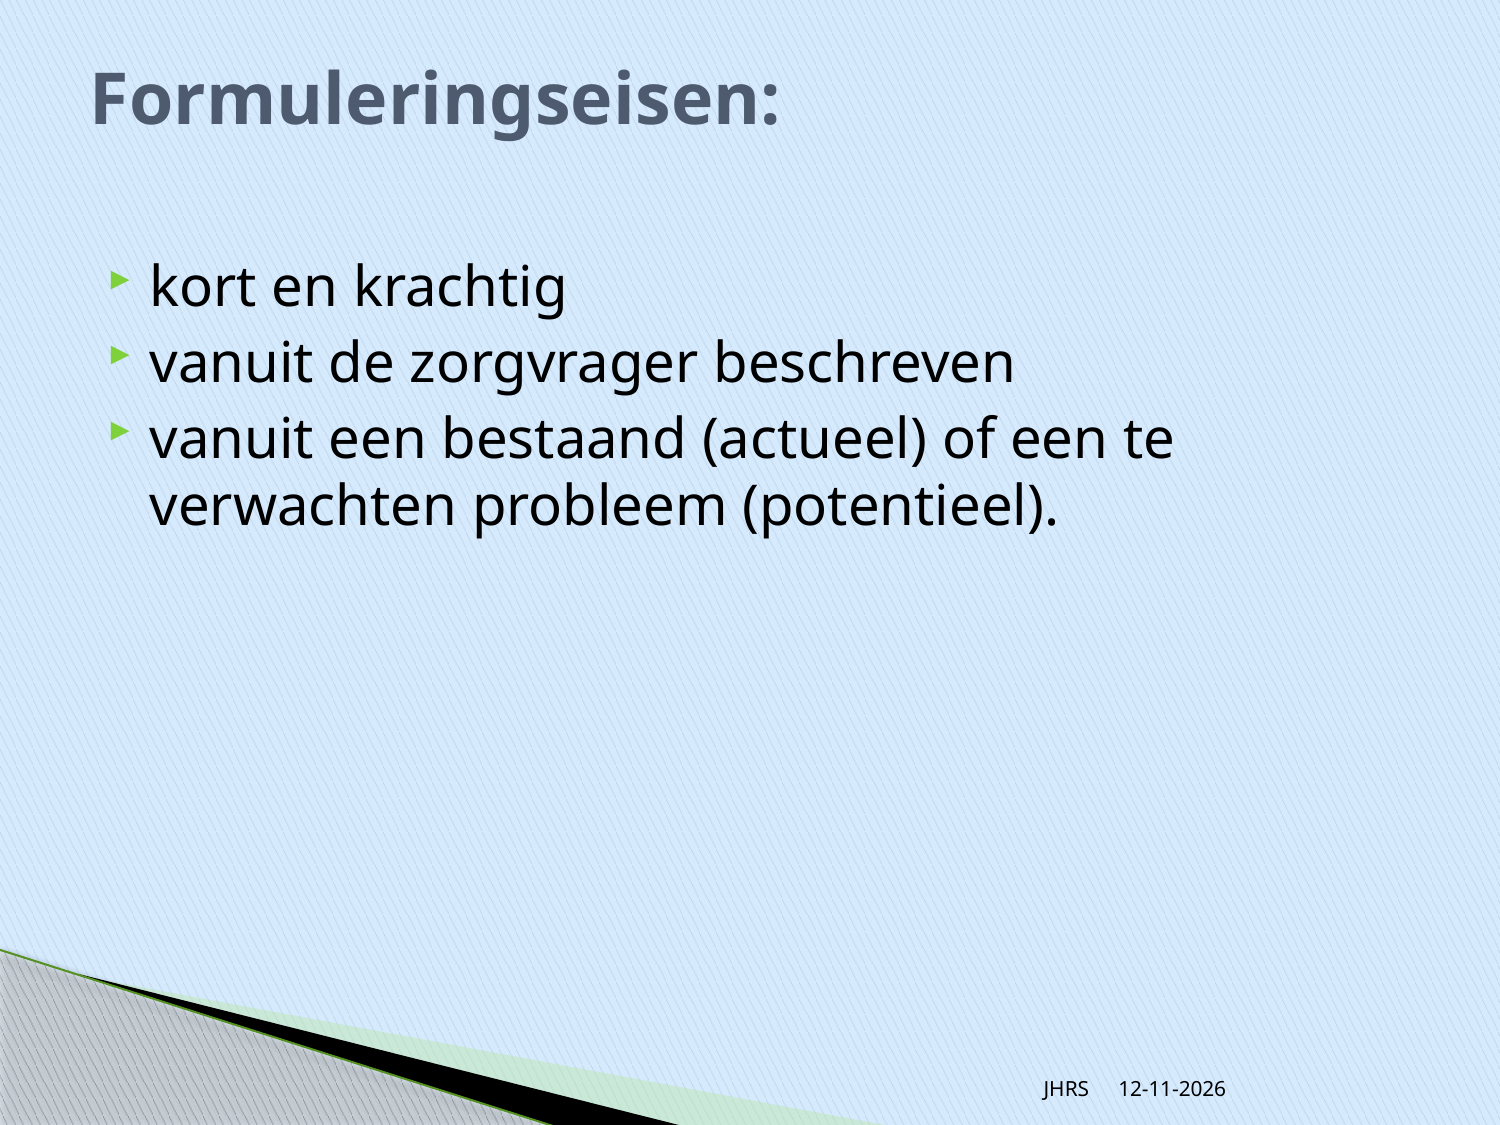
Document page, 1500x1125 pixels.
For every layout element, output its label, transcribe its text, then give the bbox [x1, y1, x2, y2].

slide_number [1105, 1051, 1419, 1112]
footer JHRS [718, 1051, 1105, 1112]
title Formuleringseisen: [75, 45, 1425, 233]
list kort en krachtig vanuit de zorgvrager beschreven vanuit een bestaand (actueel) of een te verwachten probleem (potentieel). [75, 243, 1425, 986]
